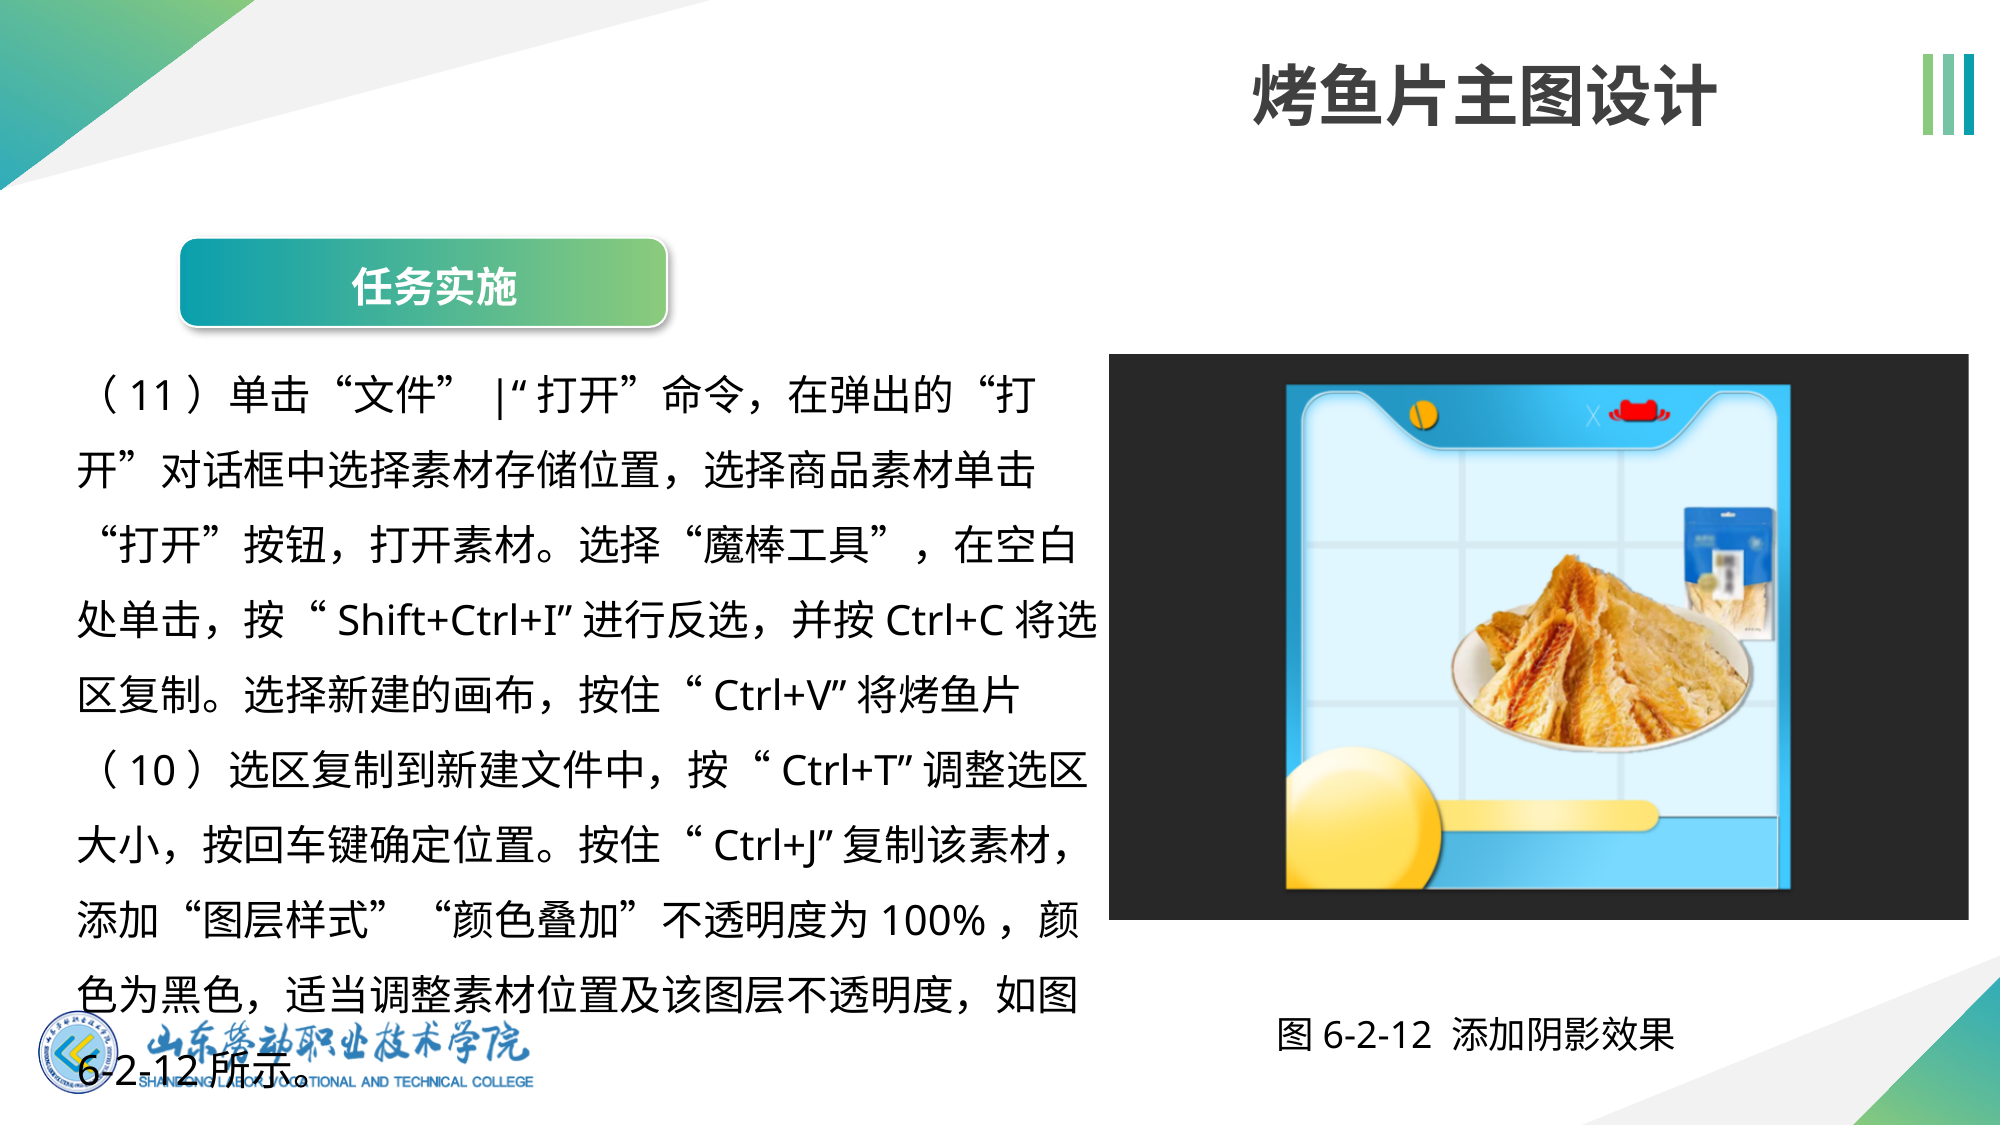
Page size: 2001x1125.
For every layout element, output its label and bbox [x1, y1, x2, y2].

text_box [0, 0, 2000, 1125]
text_box [1928, 54, 1969, 136]
picture [38, 1010, 550, 1094]
picture [1109, 354, 1969, 920]
text_box [179, 237, 677, 327]
